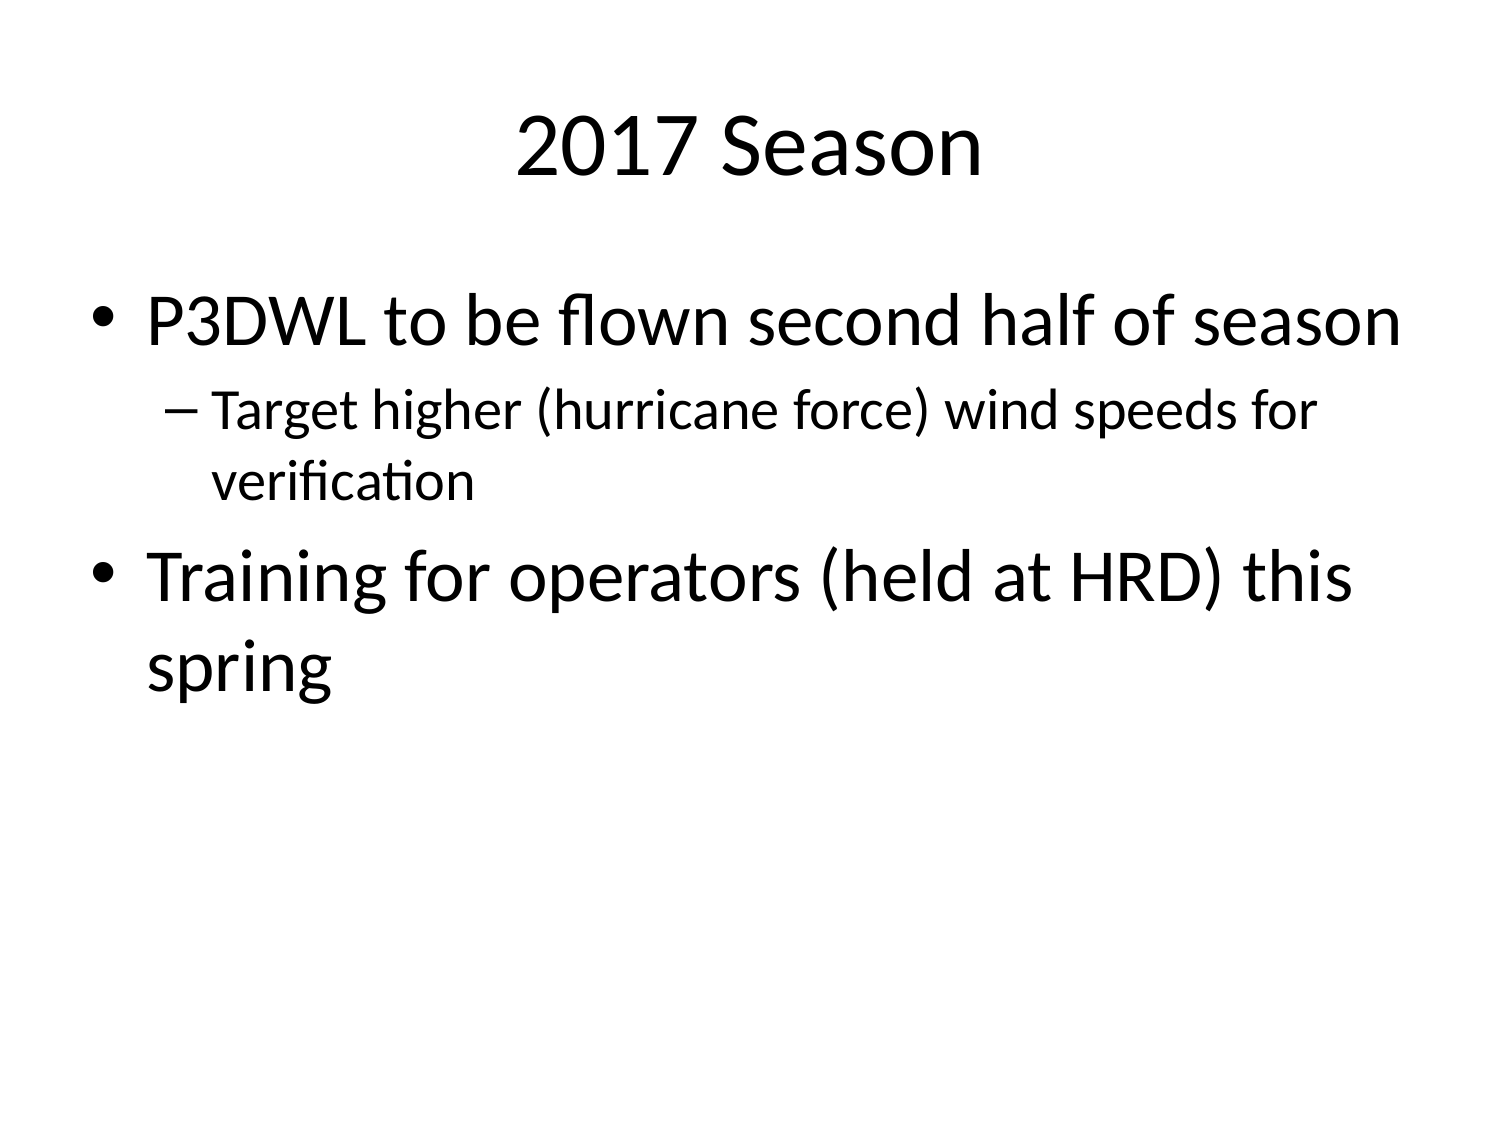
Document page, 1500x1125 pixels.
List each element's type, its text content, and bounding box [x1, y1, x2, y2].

title 2017 Season [75, 45, 1425, 233]
list P3DWL to be flown second half of season Target higher (hurricane force) wind speeds for verification Training for operators (held at HRD) this spring [75, 262, 1425, 1005]
